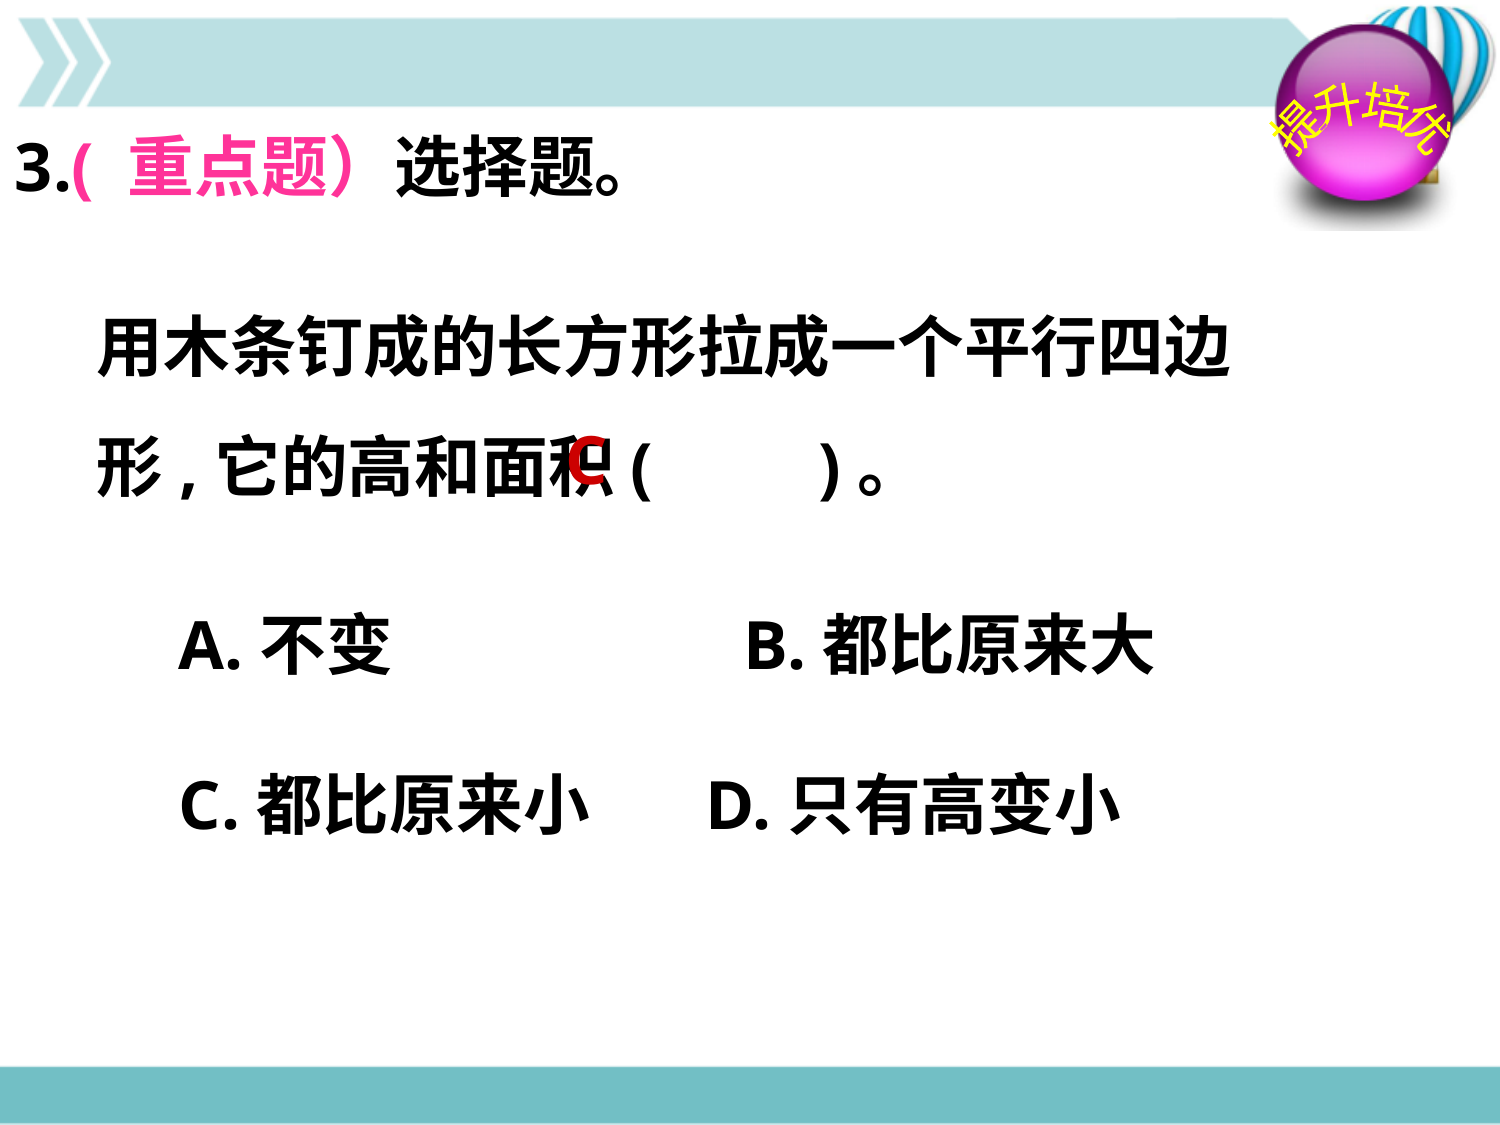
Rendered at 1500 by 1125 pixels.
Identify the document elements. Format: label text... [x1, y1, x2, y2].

text_box 用木条钉成的长方形拉成一个平行四边形,它的高和面积( )。 [81, 257, 1325, 513]
picture [1471, 25, 1478, 83]
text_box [1257, 18, 1471, 232]
picture [0, 0, 1500, 1125]
text_box 3.( 重点题）选择题。 [0, 117, 1252, 212]
text_box C [551, 410, 624, 505]
text_box A.不变 B.都比原来大 C.都比原来小 D.只有高变小 [164, 515, 1254, 851]
